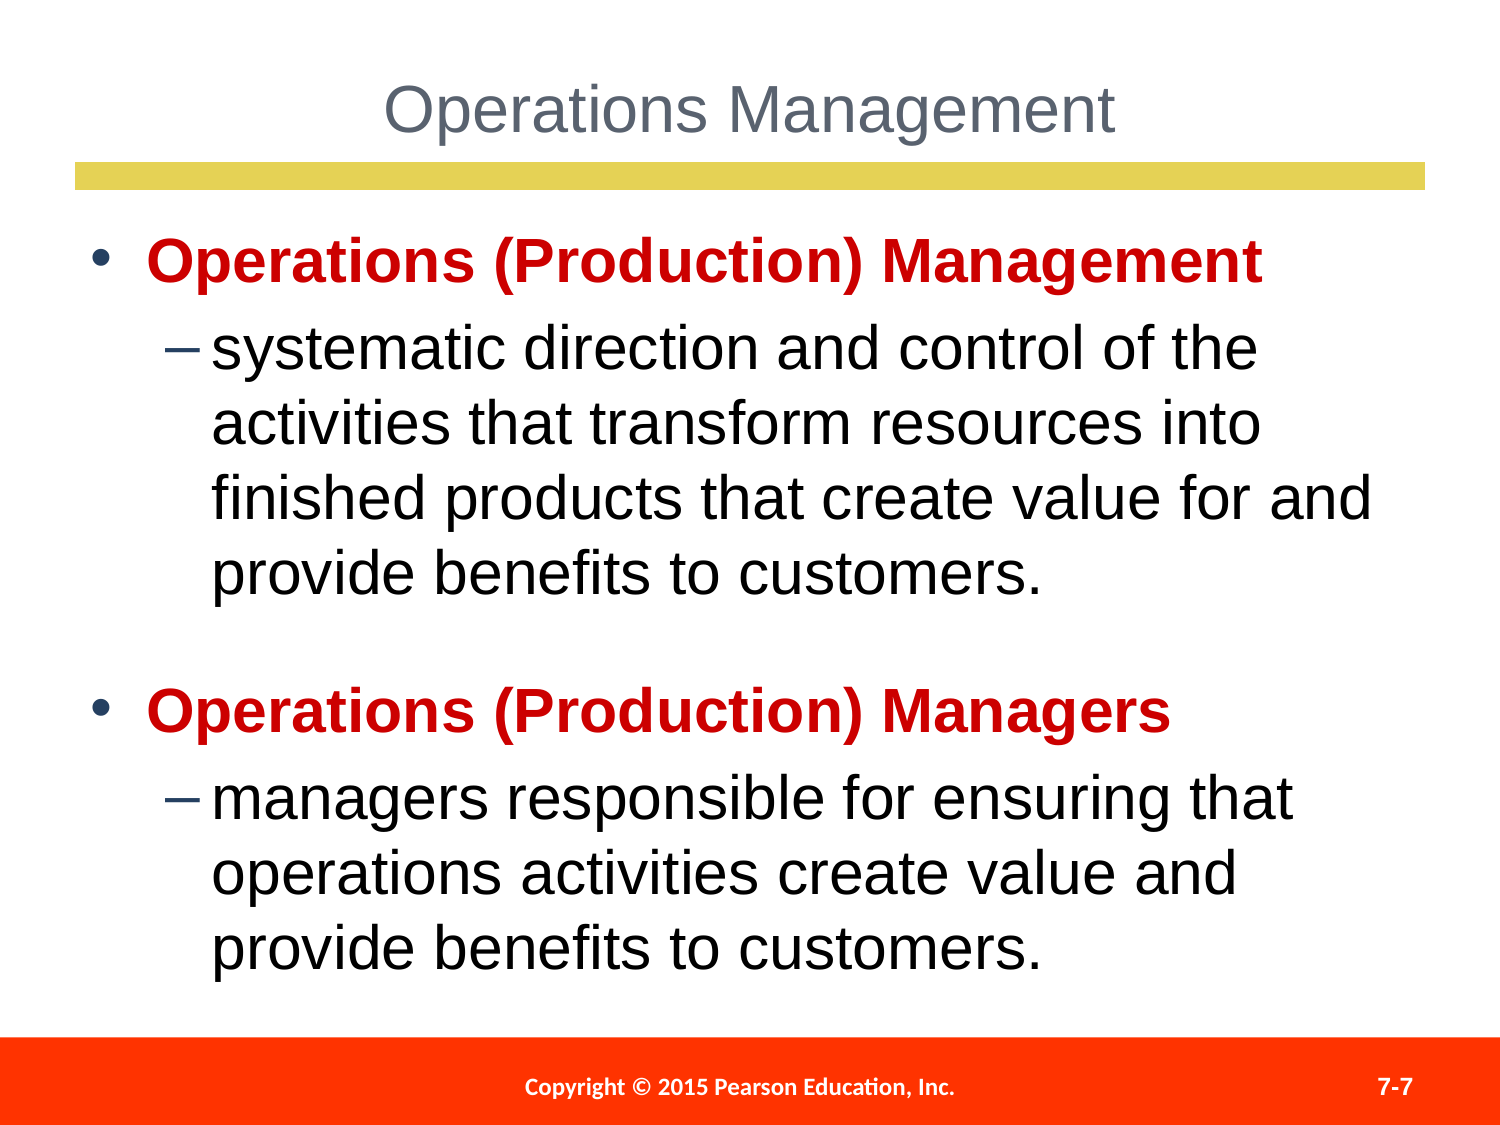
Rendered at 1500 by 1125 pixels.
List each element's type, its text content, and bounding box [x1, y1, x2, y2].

list Operations (Production) Management systematic direction and control of the activities that transform resources into finished products that create value for and provide benefits to customers. Operations (Production) Managers managers responsible for ensuring that operations activities create value and provide benefits to customers. [74, 212, 1426, 1001]
title Operations Management [74, 12, 1426, 201]
